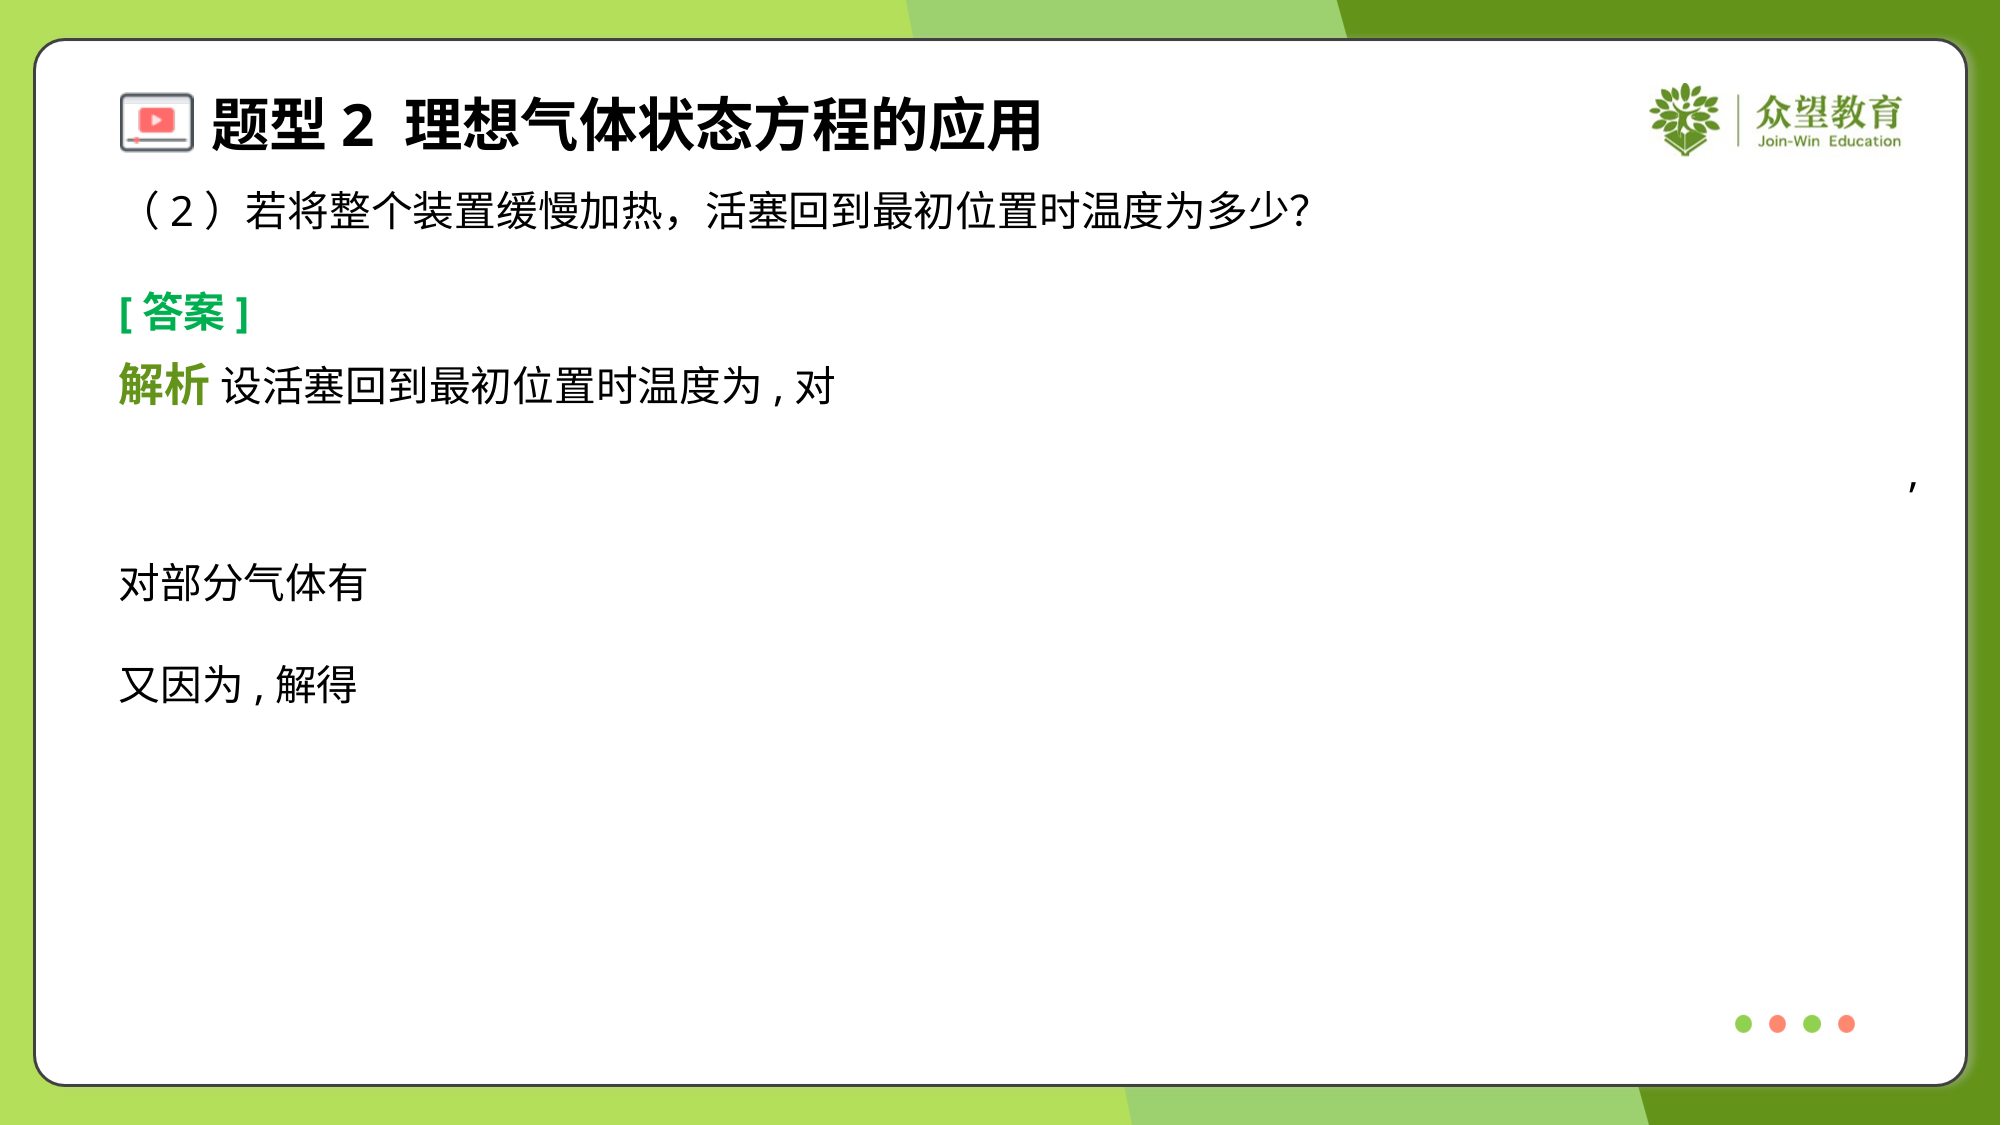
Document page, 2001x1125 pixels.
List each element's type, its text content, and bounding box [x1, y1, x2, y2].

text_box （2）若将整个装置缓慢加热，活塞回到最初位置时温度为多少？ [118, 159, 1883, 227]
picture [0, 0, 2000, 1125]
